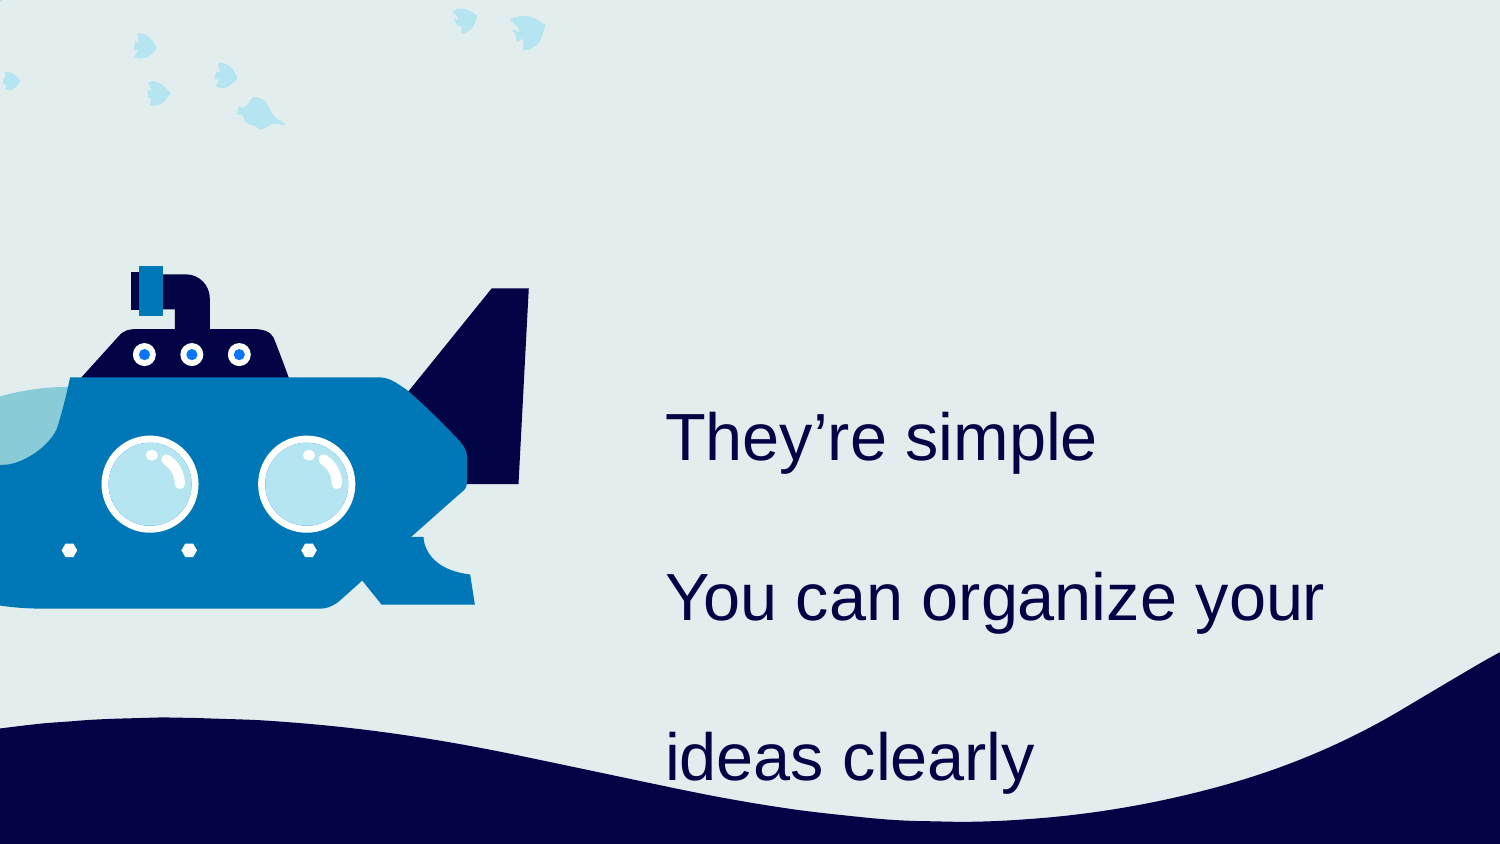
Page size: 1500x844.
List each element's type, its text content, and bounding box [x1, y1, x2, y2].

subtitle They’re simple You can organize your ideas clearly You’ll never forget to buy milk! [665, 313, 1383, 558]
